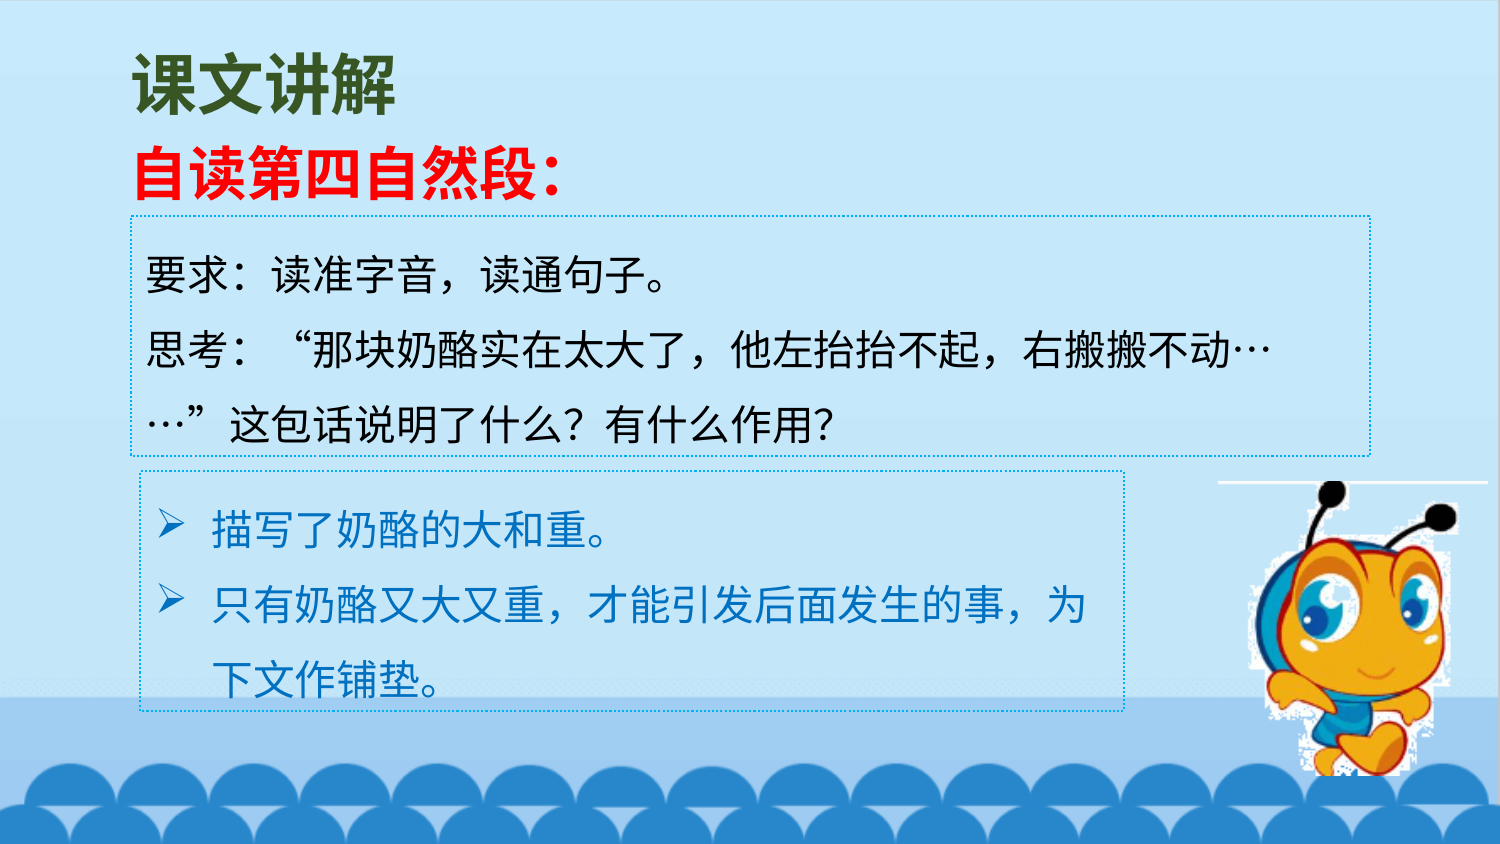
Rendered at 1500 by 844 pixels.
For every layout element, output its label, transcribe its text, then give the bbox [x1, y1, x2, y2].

text_box 描写了奶酪的大和重。 只有奶酪又大又重，才能引发后面发生的事，为下文作铺垫。 [140, 471, 1124, 711]
picture [0, 0, 1500, 844]
text_box 课文讲解 [115, 35, 413, 129]
text_box 自读第四自然段： [114, 129, 612, 215]
text_box 要求：读准字音，读通句子。 思考：“那块奶酪实在太大了，他左抬抬不起，右搬搬不动……”这包话说明了什么？有什么作用？ [130, 216, 1371, 457]
